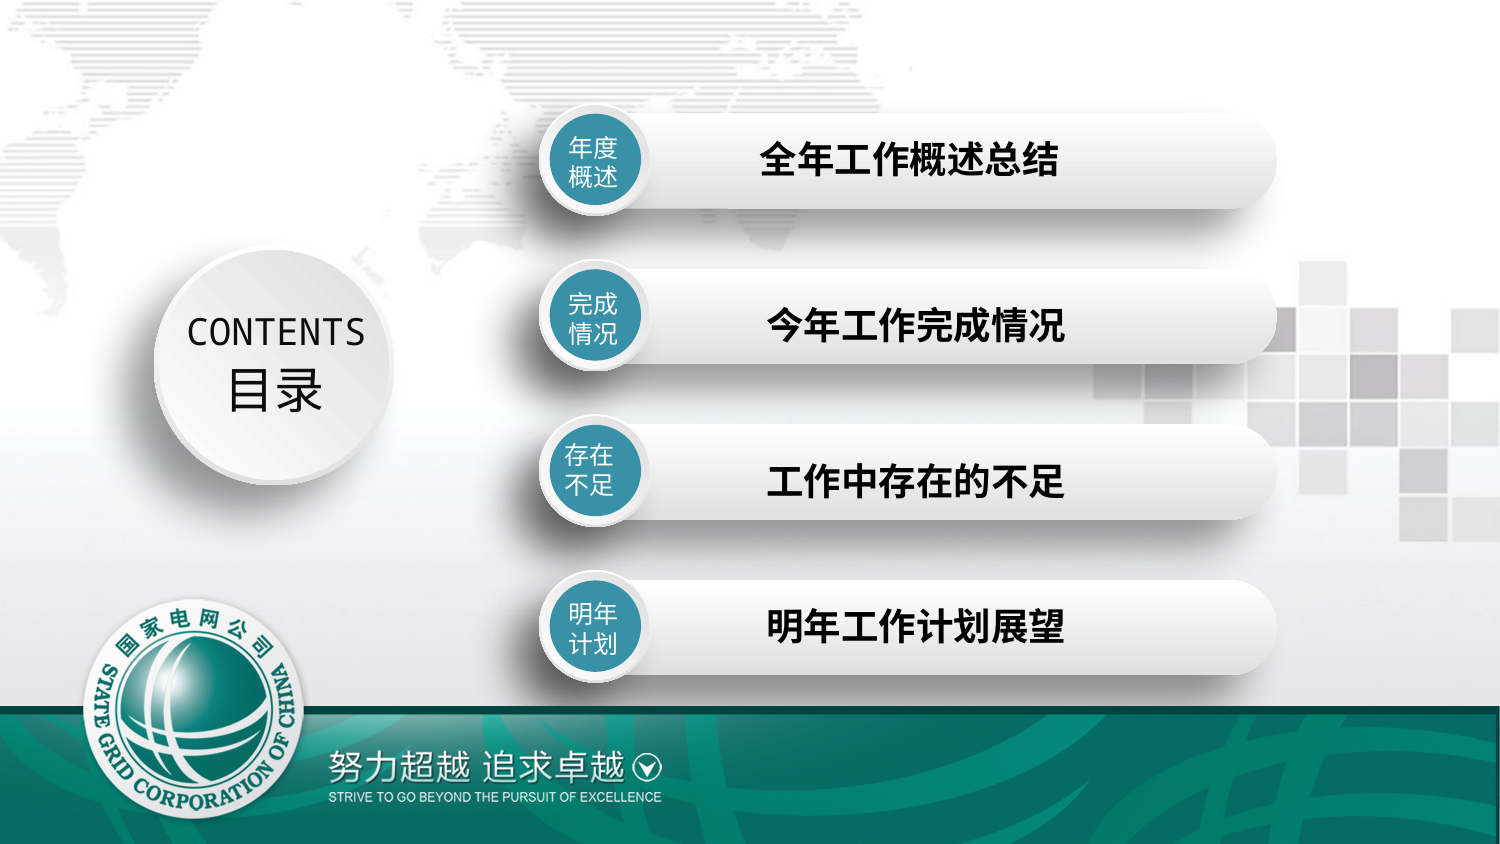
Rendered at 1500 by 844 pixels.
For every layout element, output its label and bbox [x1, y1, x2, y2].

picture [0, 0, 1500, 844]
text_box [153, 244, 395, 486]
text_box [538, 413, 1278, 528]
text_box [538, 569, 1278, 585]
text_box [538, 102, 1278, 216]
text_box [538, 258, 1278, 372]
